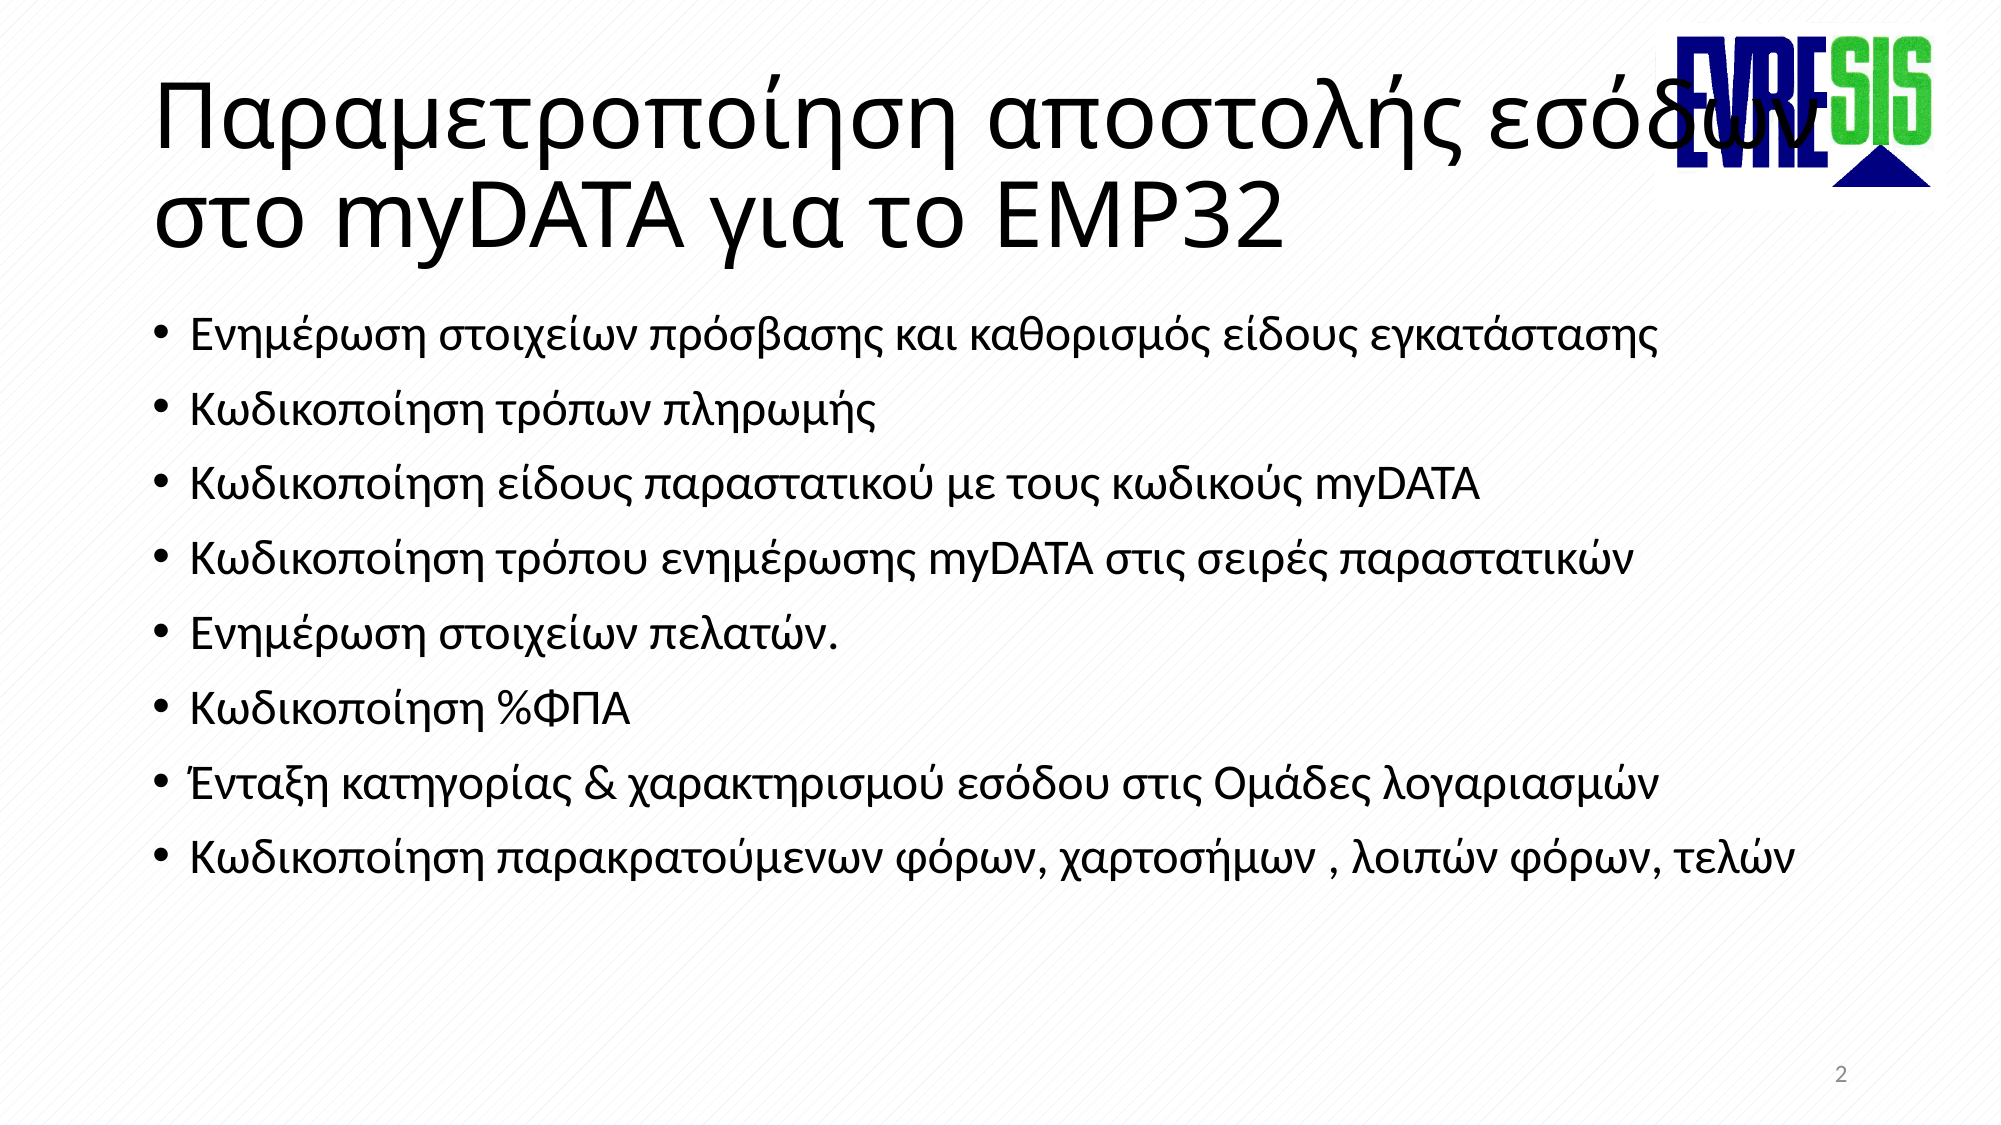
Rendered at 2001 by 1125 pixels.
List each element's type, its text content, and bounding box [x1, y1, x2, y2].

list Ενημέρωση στοιχείων πρόσβασης και καθορισμός είδους εγκατάστασης Κωδικοποίηση τρόπων πληρωμής Κωδικοποίηση είδους παραστατικού με τους κωδικούς myDATA Κωδικοποίηση τρόπου ενημέρωσης myDATA στις σειρές παραστατικών Ενημέρωση στοιχείων πελατών. Κωδικοποίηση %ΦΠΑ Ένταξη κατηγορίας & χαρακτηρισμού εσόδου στις Ομάδες λογαριασμών Κωδικοποίηση παρακρατούμενων φόρων, χαρτοσήμων , λοιπών φόρων, τελών [137, 299, 1863, 1014]
picture [1655, 22, 1946, 210]
title Παραμετροποίηση αποστολής εσόδων στο myDATA για το EMP32 [137, 59, 1863, 278]
slide_number 2 [1412, 1042, 1863, 1103]
